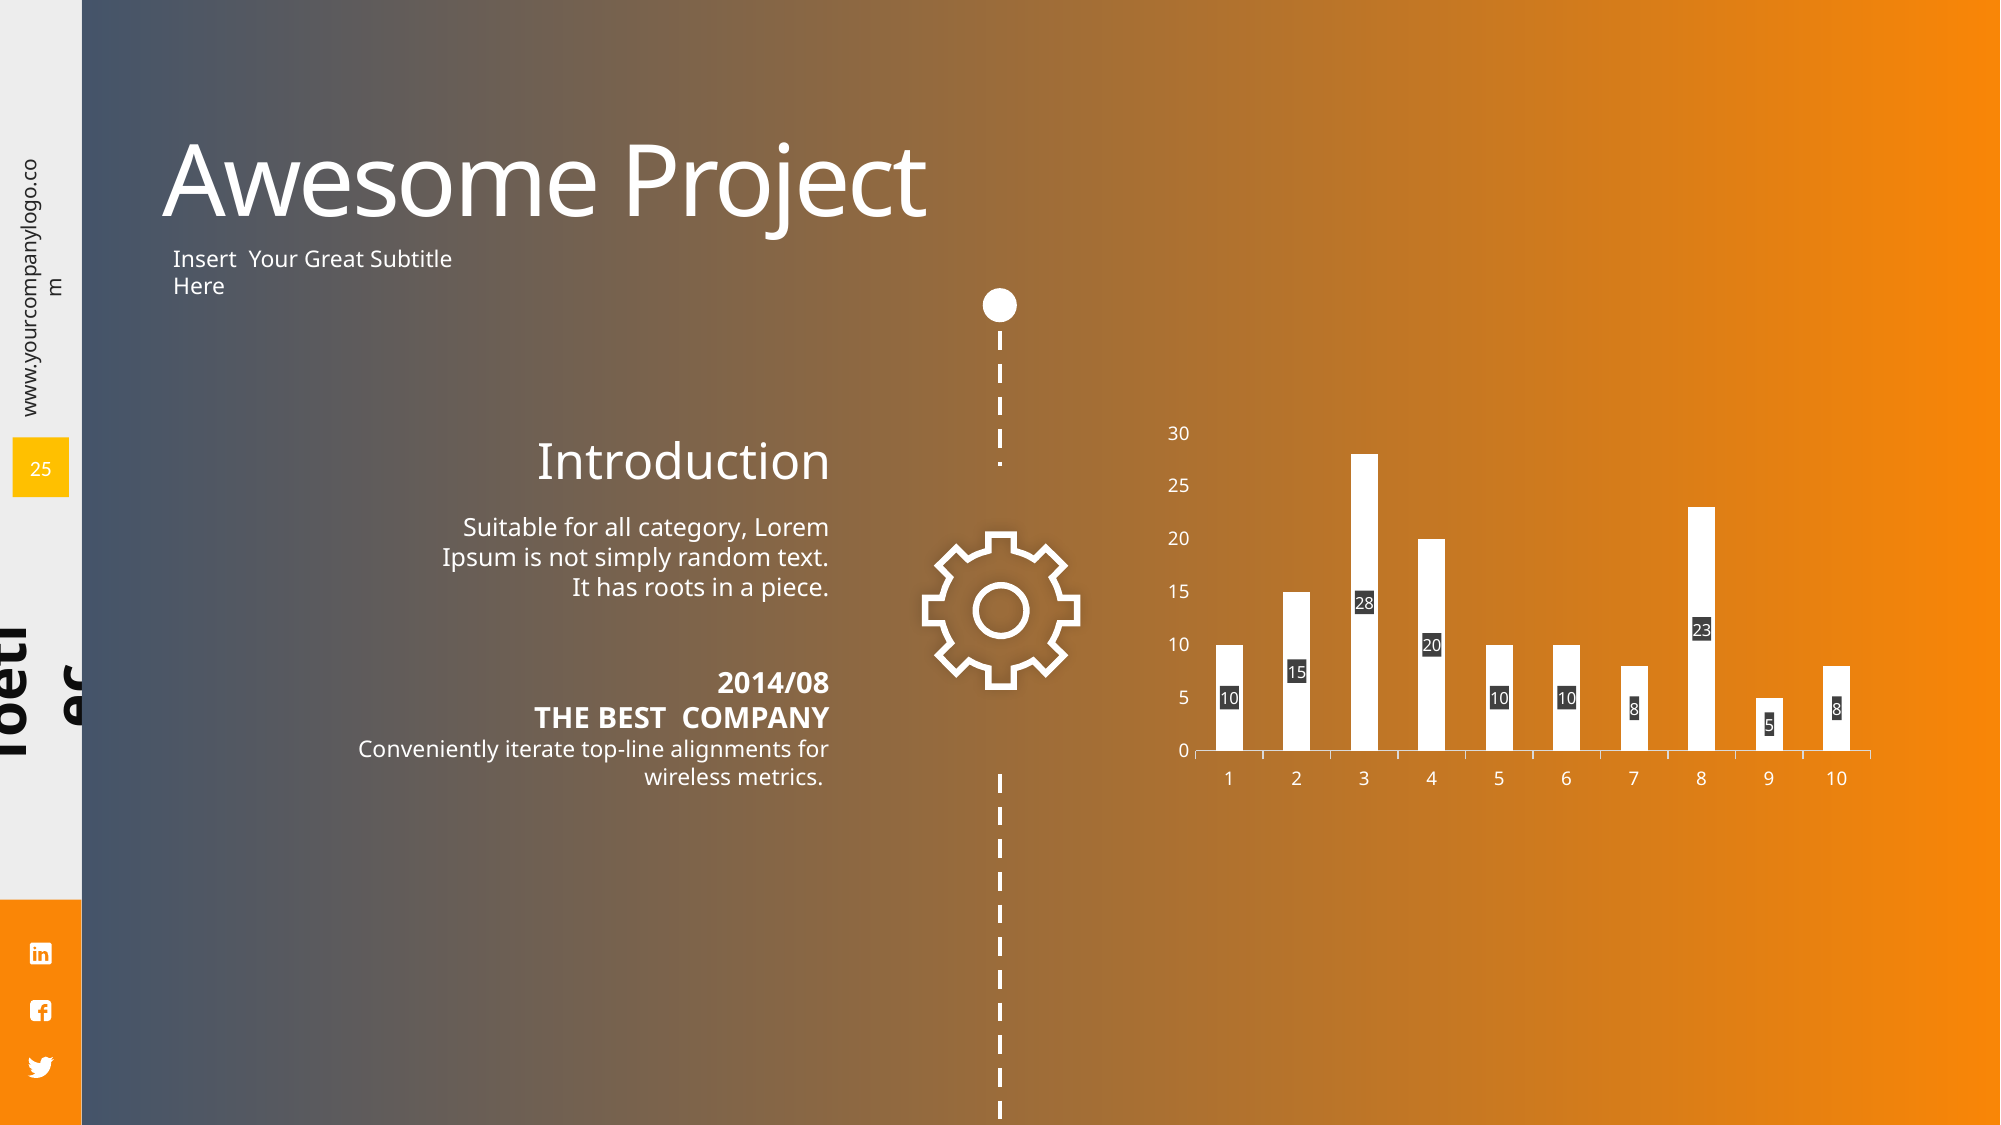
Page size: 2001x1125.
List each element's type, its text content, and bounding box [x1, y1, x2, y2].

chart [1153, 411, 1886, 800]
slide_number 25 [12, 437, 69, 498]
picture [81, 0, 2000, 1125]
